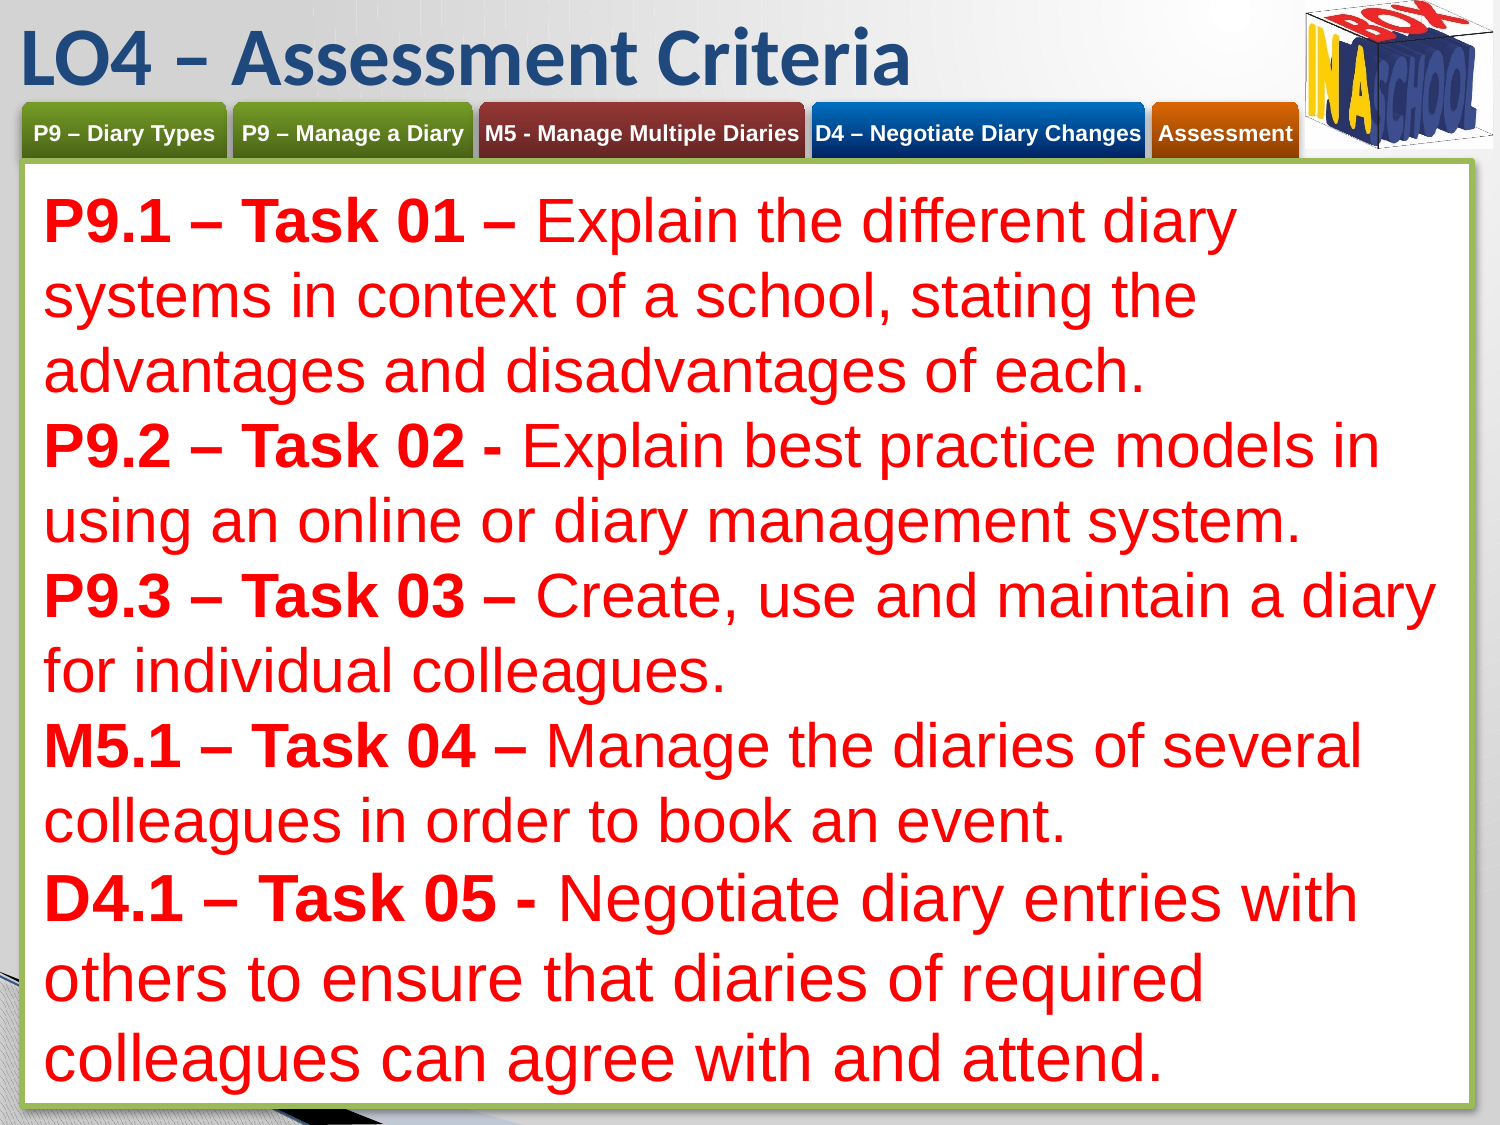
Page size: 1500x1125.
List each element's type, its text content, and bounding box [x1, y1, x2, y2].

text_box P9.1 – Task 01 – Explain the different diary systems in context of a school, stating the advantages and disadvantages of each. P9.2 – Task 02 - Explain best practice models in using an online or diary management system. P9.3 – Task 03 – Create, use and maintain a diary for individual colleagues. M5.1 – Task 04 – Manage the diaries of several colleagues in order to book an event. D4.1 – Task 05 - Negotiate diary entries with others to ensure that diaries of required colleagues can agree with and attend. [29, 172, 1461, 1102]
picture [1305, 0, 1494, 149]
picture [281, 1114, 303, 1125]
title LO4 – Assessment Criteria [5, 7, 1317, 98]
